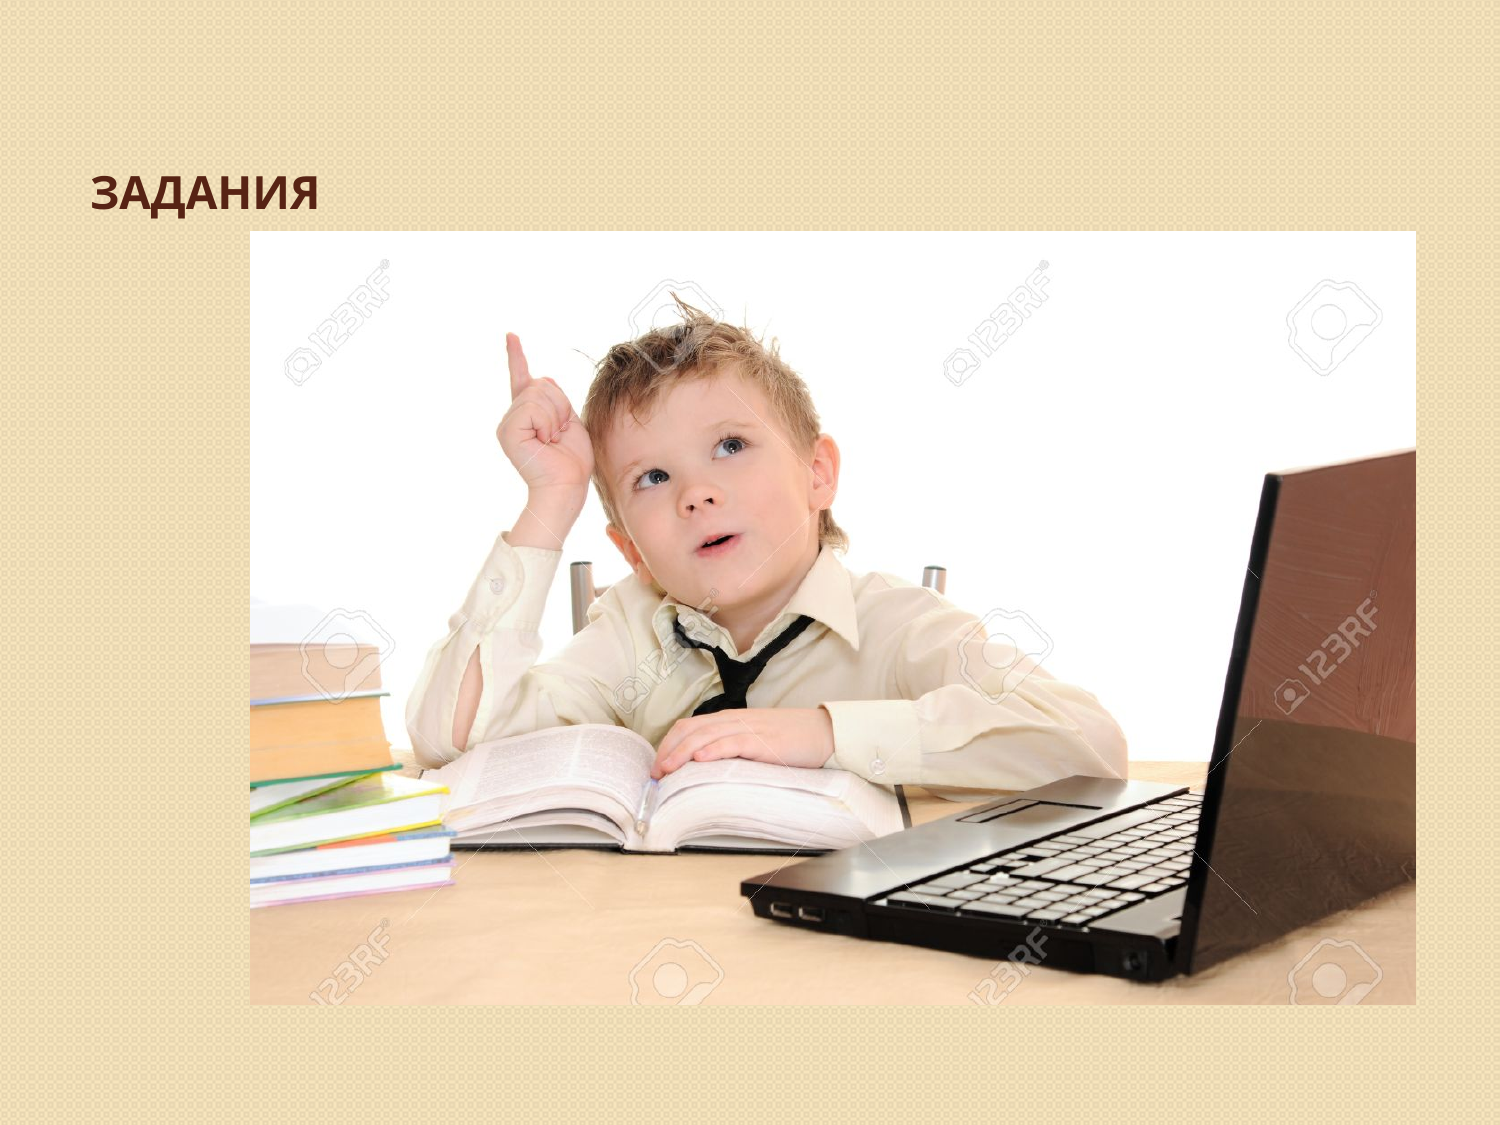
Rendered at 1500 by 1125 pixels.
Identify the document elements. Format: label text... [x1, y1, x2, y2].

title Задания [75, 35, 700, 227]
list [250, 231, 1416, 1006]
